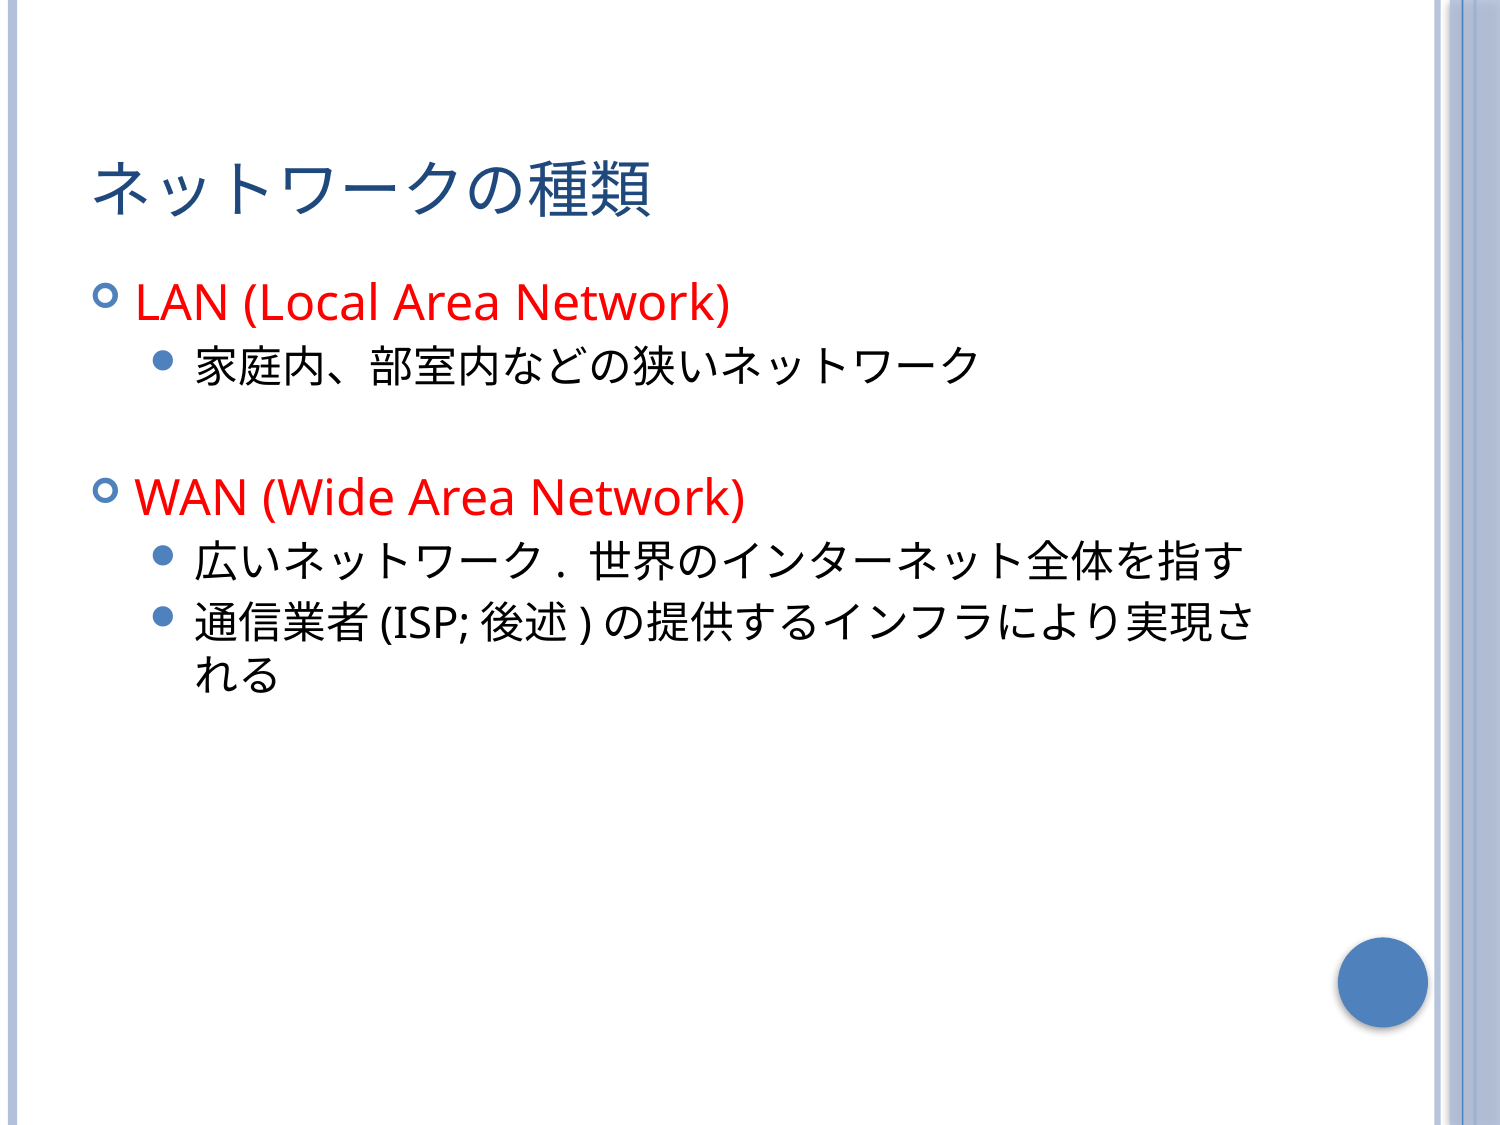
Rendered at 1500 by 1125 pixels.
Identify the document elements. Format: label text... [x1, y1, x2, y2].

list LAN (Local Area Network) 家庭内、部室内などの狭いネットワーク WAN (Wide Area Network) 広いネットワーク. 世界のインターネット全体を指す 通信業者(ISP;後述)の提供するインフラにより実現される [75, 262, 1300, 1062]
title ネットワークの種類 [75, 45, 1300, 233]
